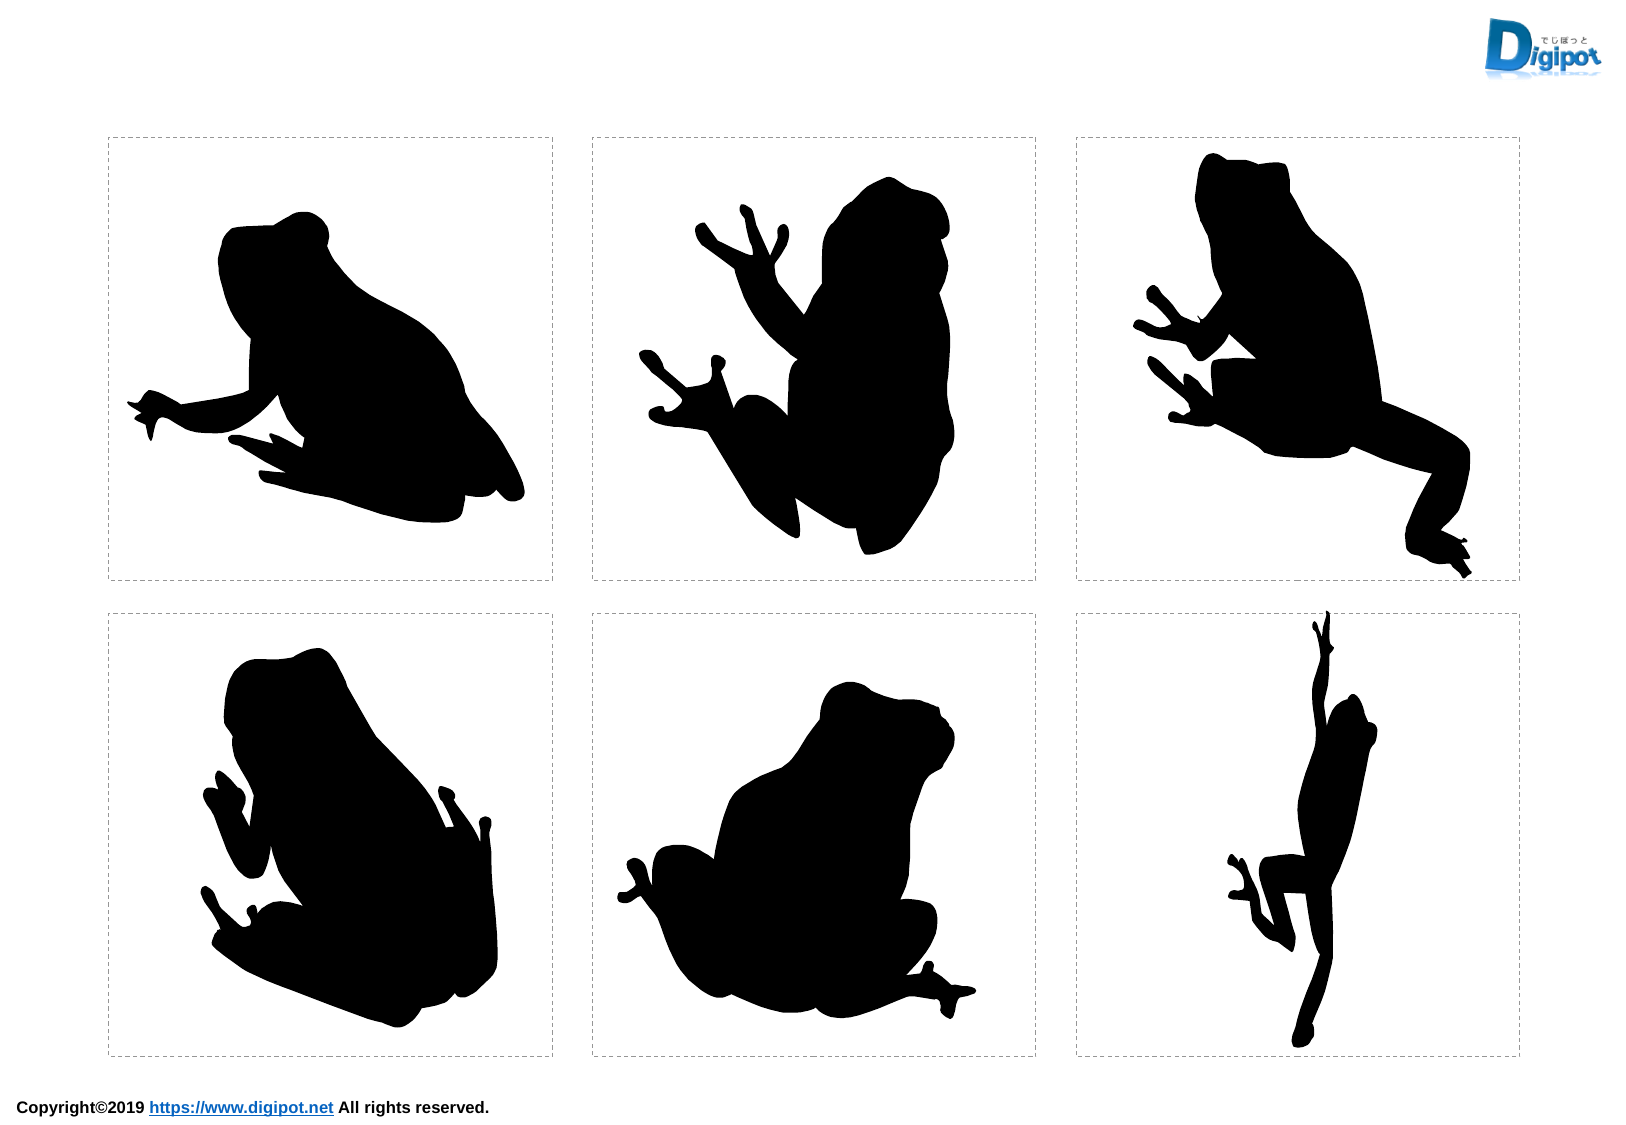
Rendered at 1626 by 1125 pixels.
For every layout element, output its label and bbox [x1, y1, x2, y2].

text_box [200, 648, 498, 1028]
text_box [127, 211, 525, 523]
picture [1485, 18, 1602, 82]
text_box [617, 681, 977, 1019]
text_box [639, 176, 955, 555]
text_box [1227, 610, 1378, 1048]
text_box [1133, 153, 1472, 579]
